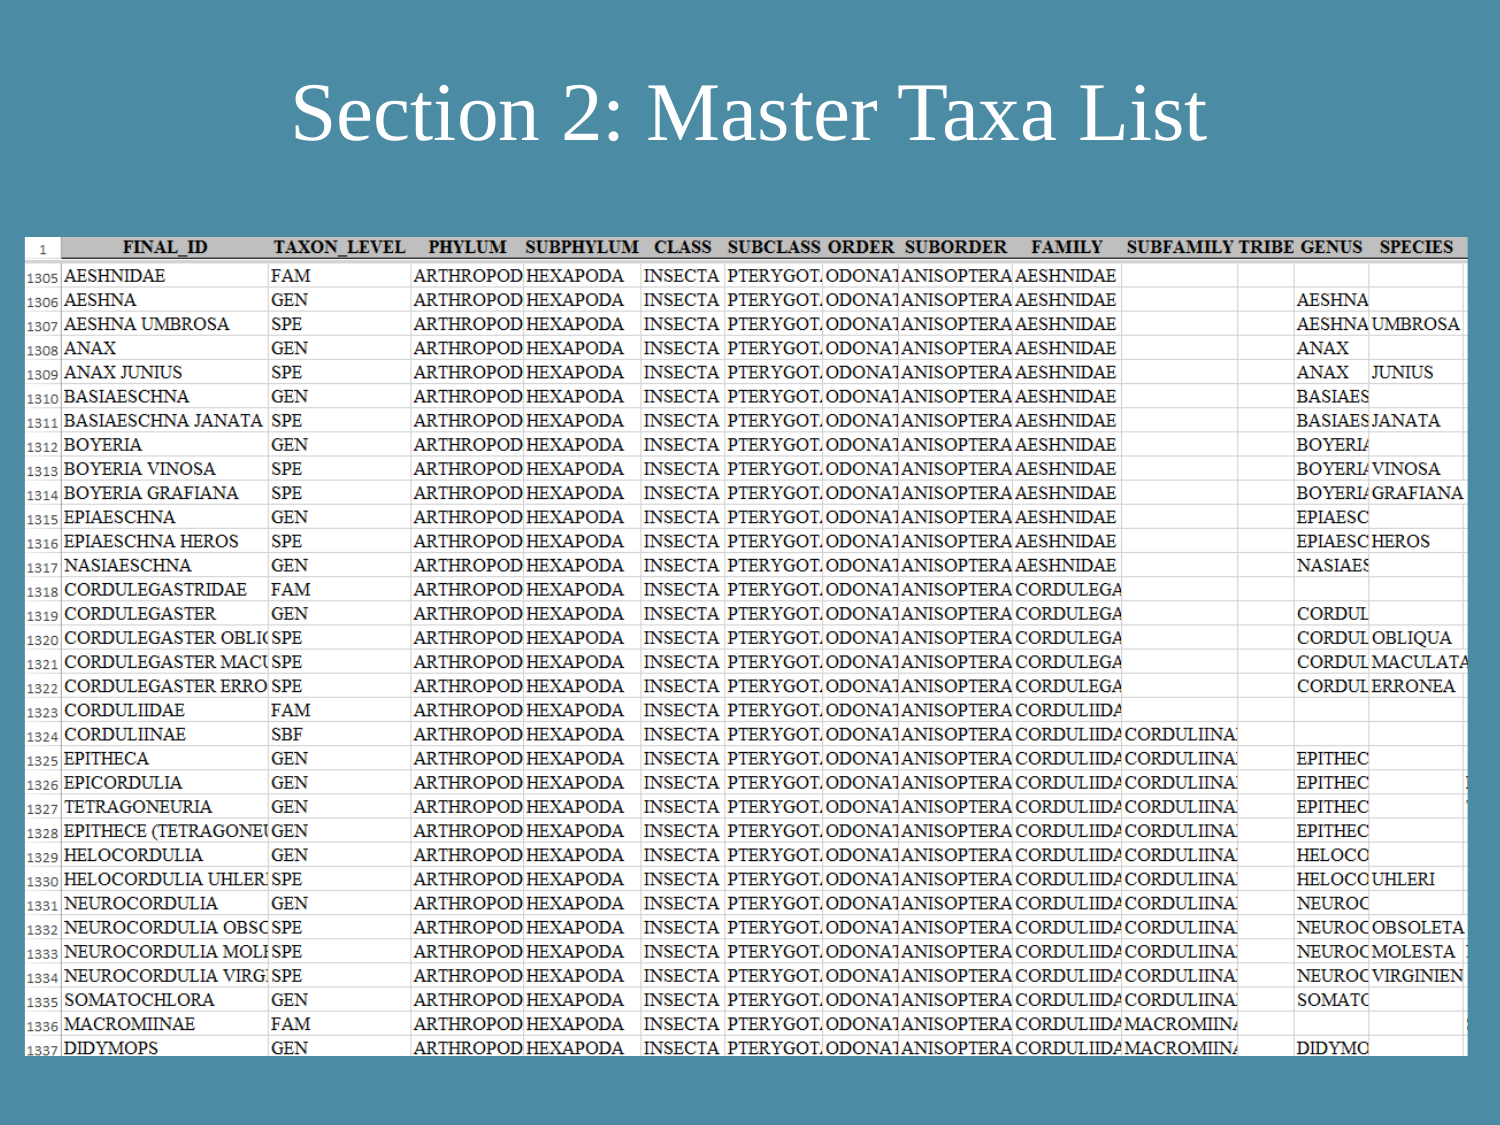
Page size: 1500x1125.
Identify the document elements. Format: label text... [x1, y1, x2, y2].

picture [24, 237, 1468, 1056]
title Section 2: Master Taxa List [75, 50, 1425, 225]
